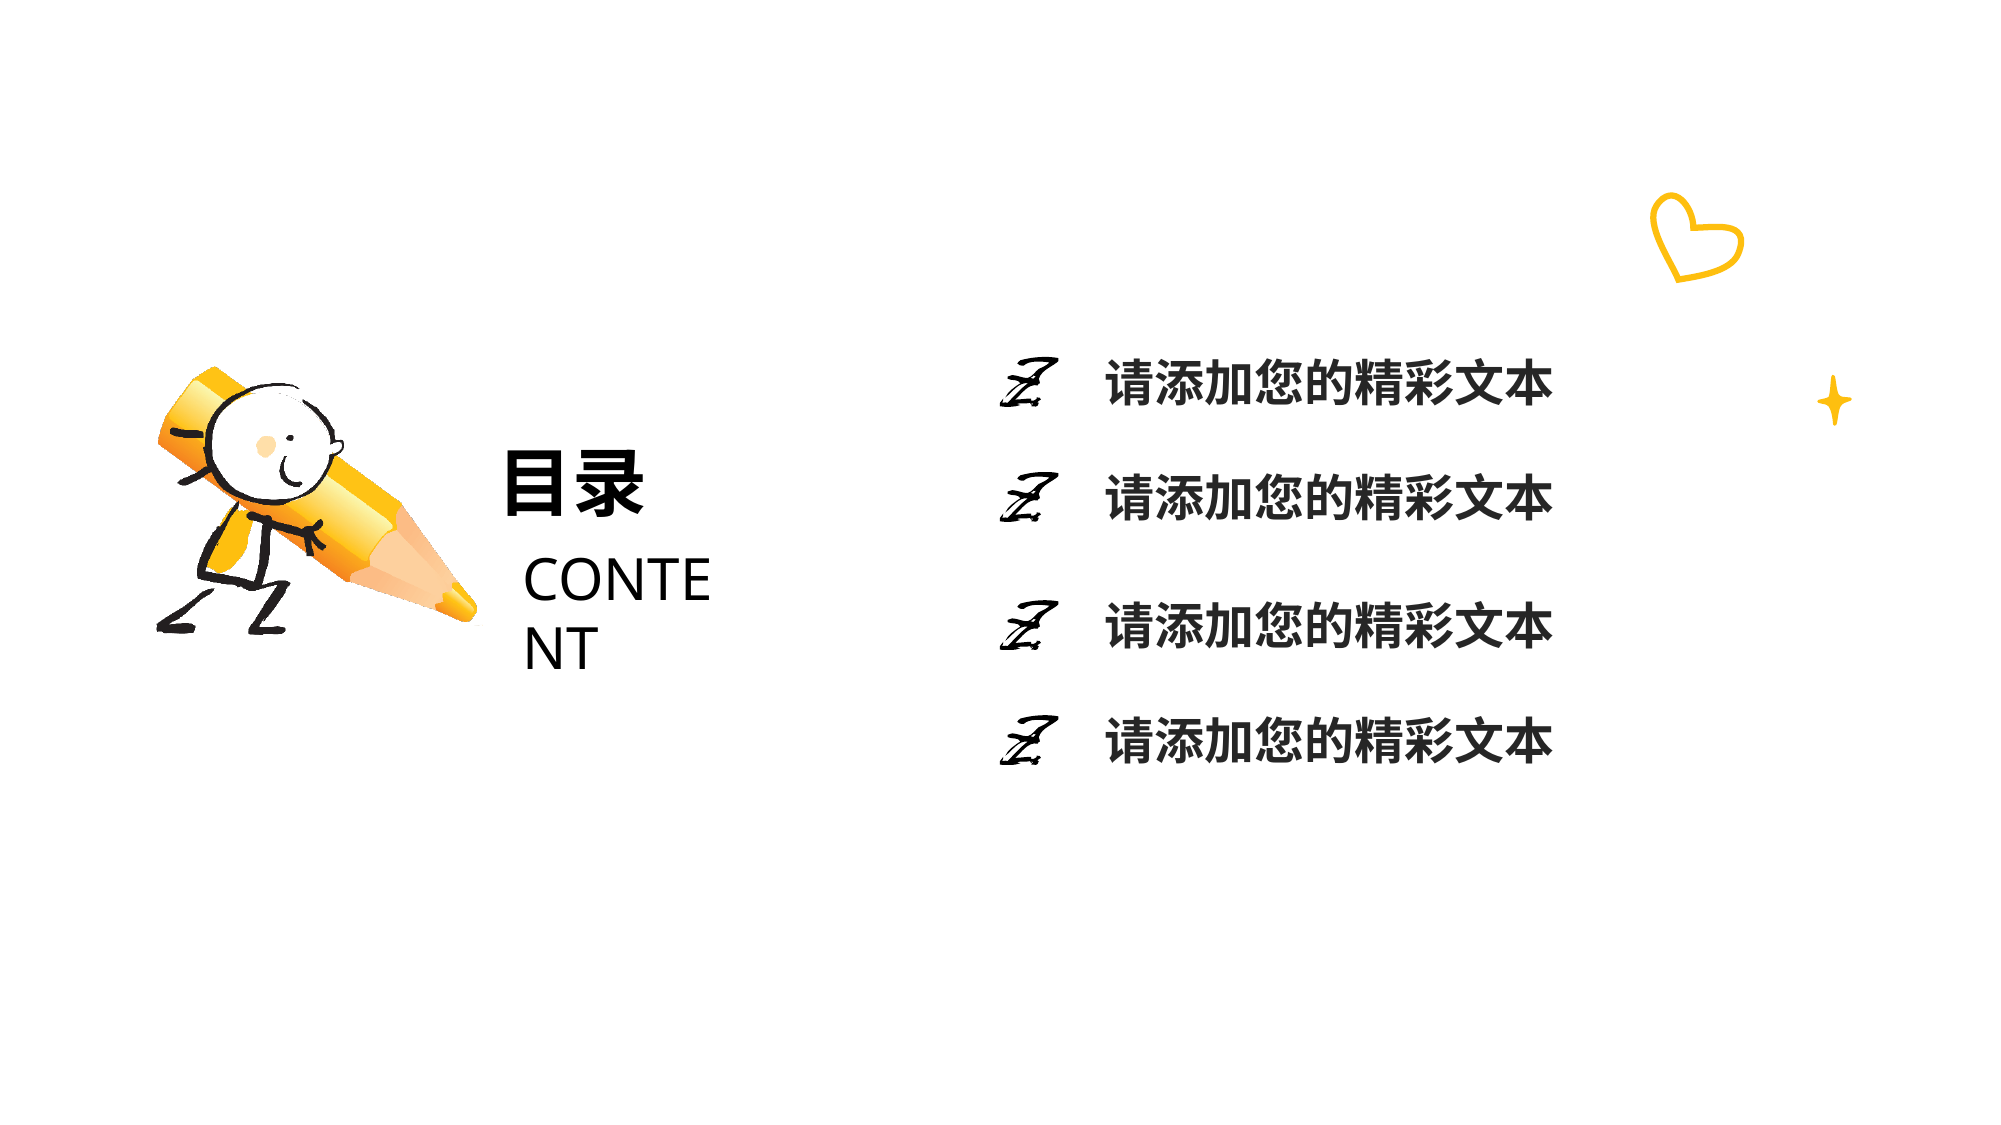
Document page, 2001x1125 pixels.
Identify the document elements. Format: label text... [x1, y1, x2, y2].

picture [999, 356, 1059, 407]
picture [999, 715, 1059, 765]
text_box CONTENT [507, 534, 734, 690]
text_box 请添加您的精彩文本 [1089, 343, 1637, 419]
text_box [1653, 195, 1742, 280]
picture [999, 600, 1059, 650]
text_box 请添加您的精彩文本 [1089, 586, 1637, 662]
text_box 请添加您的精彩文本 [1089, 458, 1637, 534]
text_box 请添加您的精彩文本 [1089, 701, 1637, 777]
text_box 目录 [483, 428, 671, 534]
picture [999, 471, 1059, 522]
text_box [1817, 375, 1852, 426]
picture [137, 346, 483, 647]
